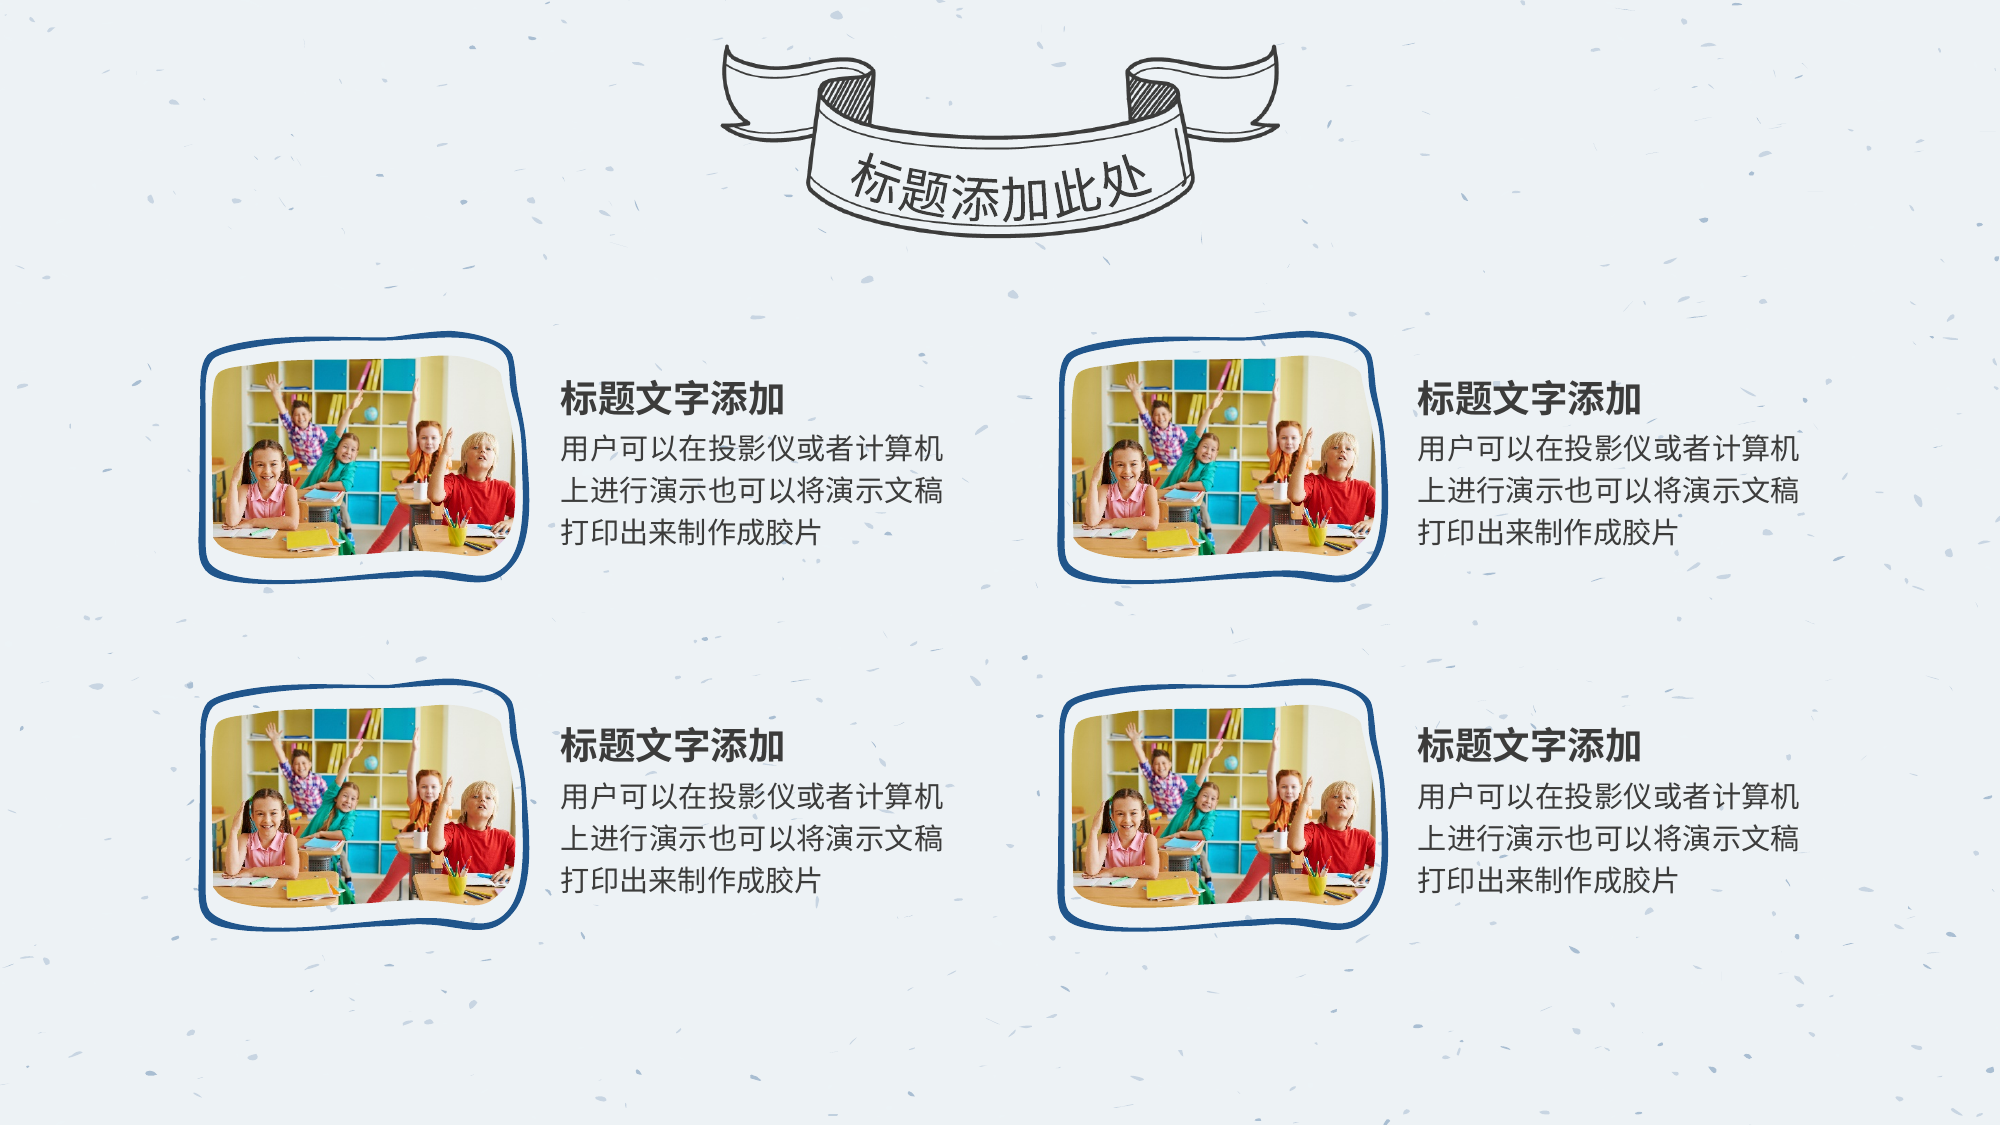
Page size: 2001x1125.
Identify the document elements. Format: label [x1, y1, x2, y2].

picture [211, 704, 516, 908]
text_box [1057, 330, 1389, 585]
text_box [546, 706, 959, 907]
picture [211, 355, 516, 559]
text_box [546, 358, 959, 559]
picture [720, 44, 1280, 239]
text_box [198, 330, 530, 585]
picture [1071, 355, 1376, 559]
text_box [1057, 678, 1389, 932]
text_box [1402, 358, 1816, 559]
text_box [1402, 706, 1816, 907]
picture [1071, 704, 1376, 908]
text_box [198, 678, 530, 932]
